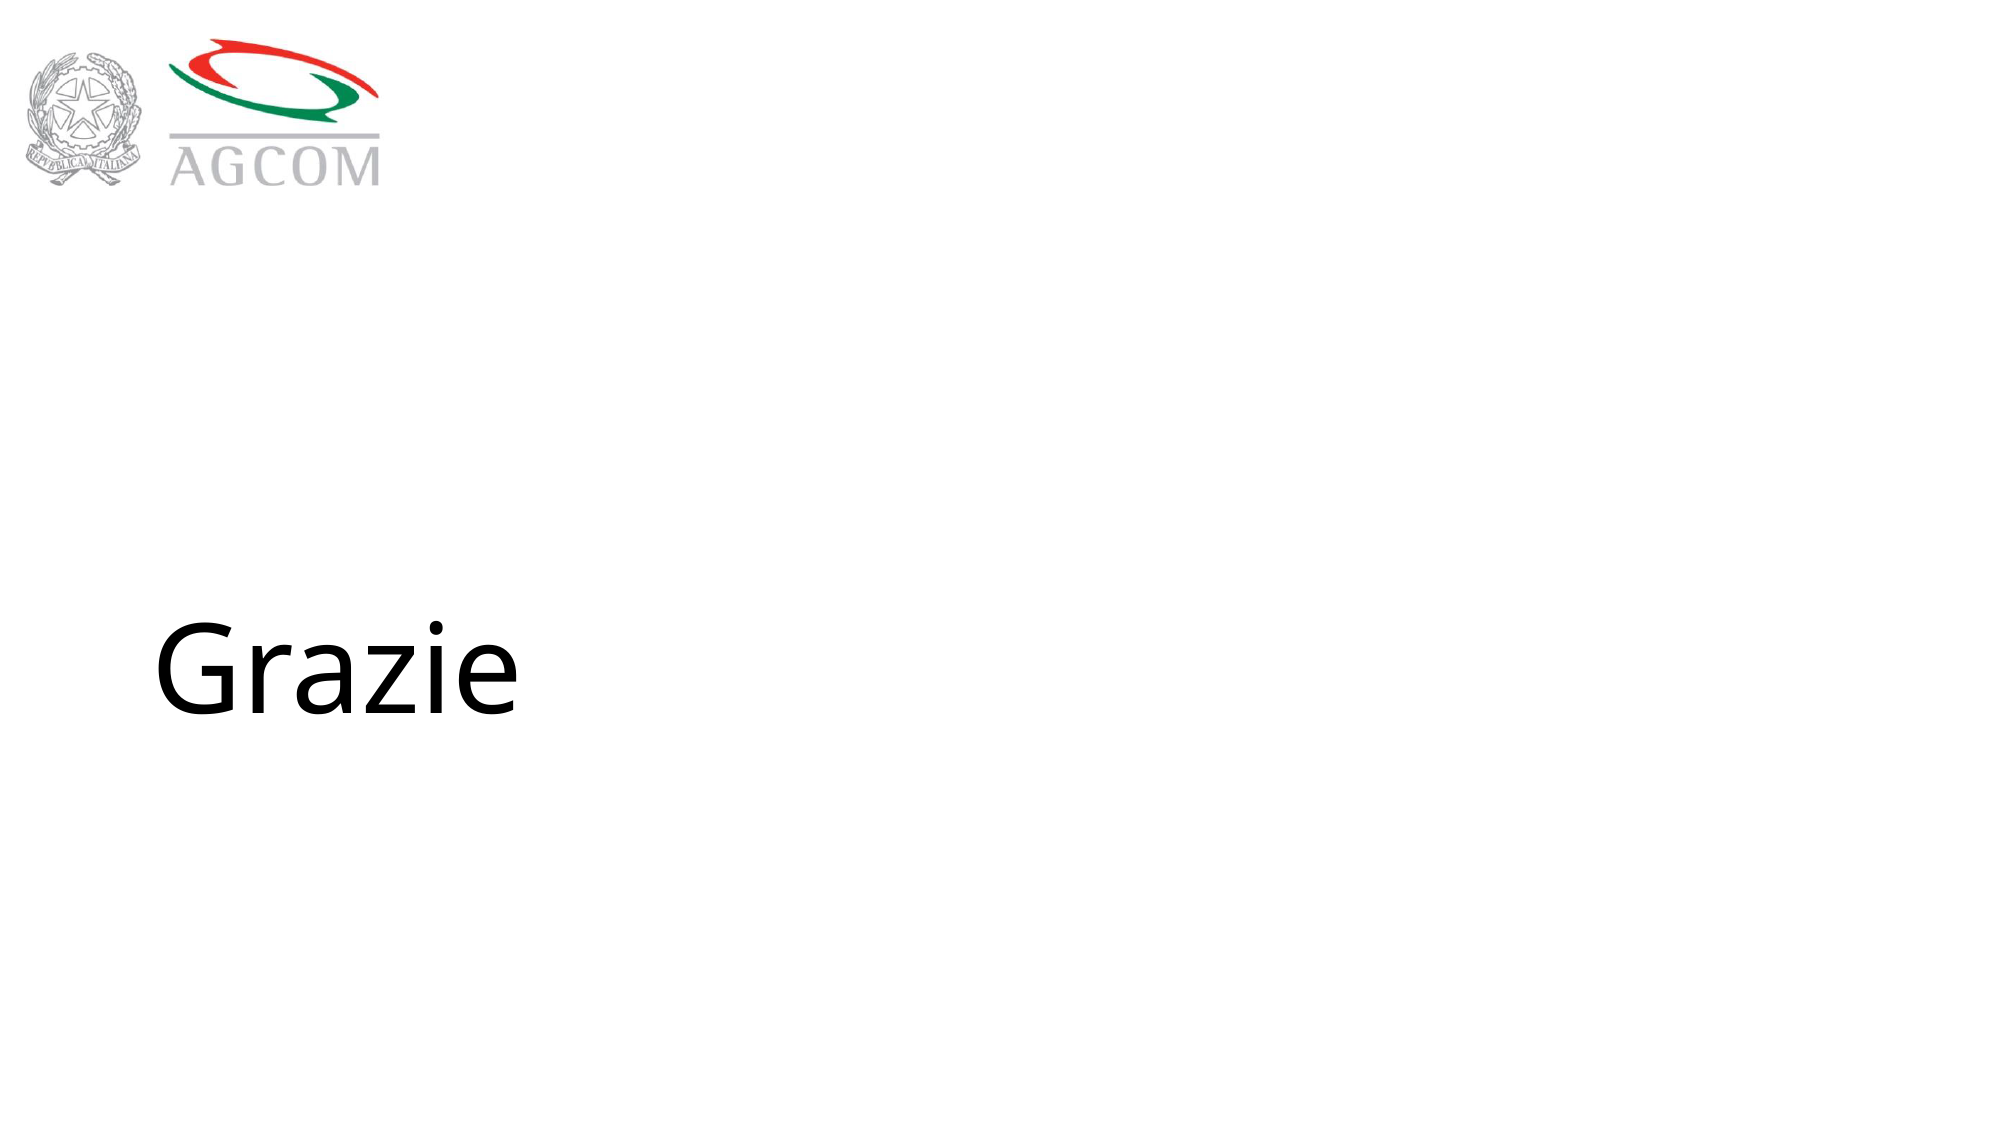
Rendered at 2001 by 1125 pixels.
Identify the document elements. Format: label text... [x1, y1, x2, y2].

title Grazie [136, 280, 1862, 749]
